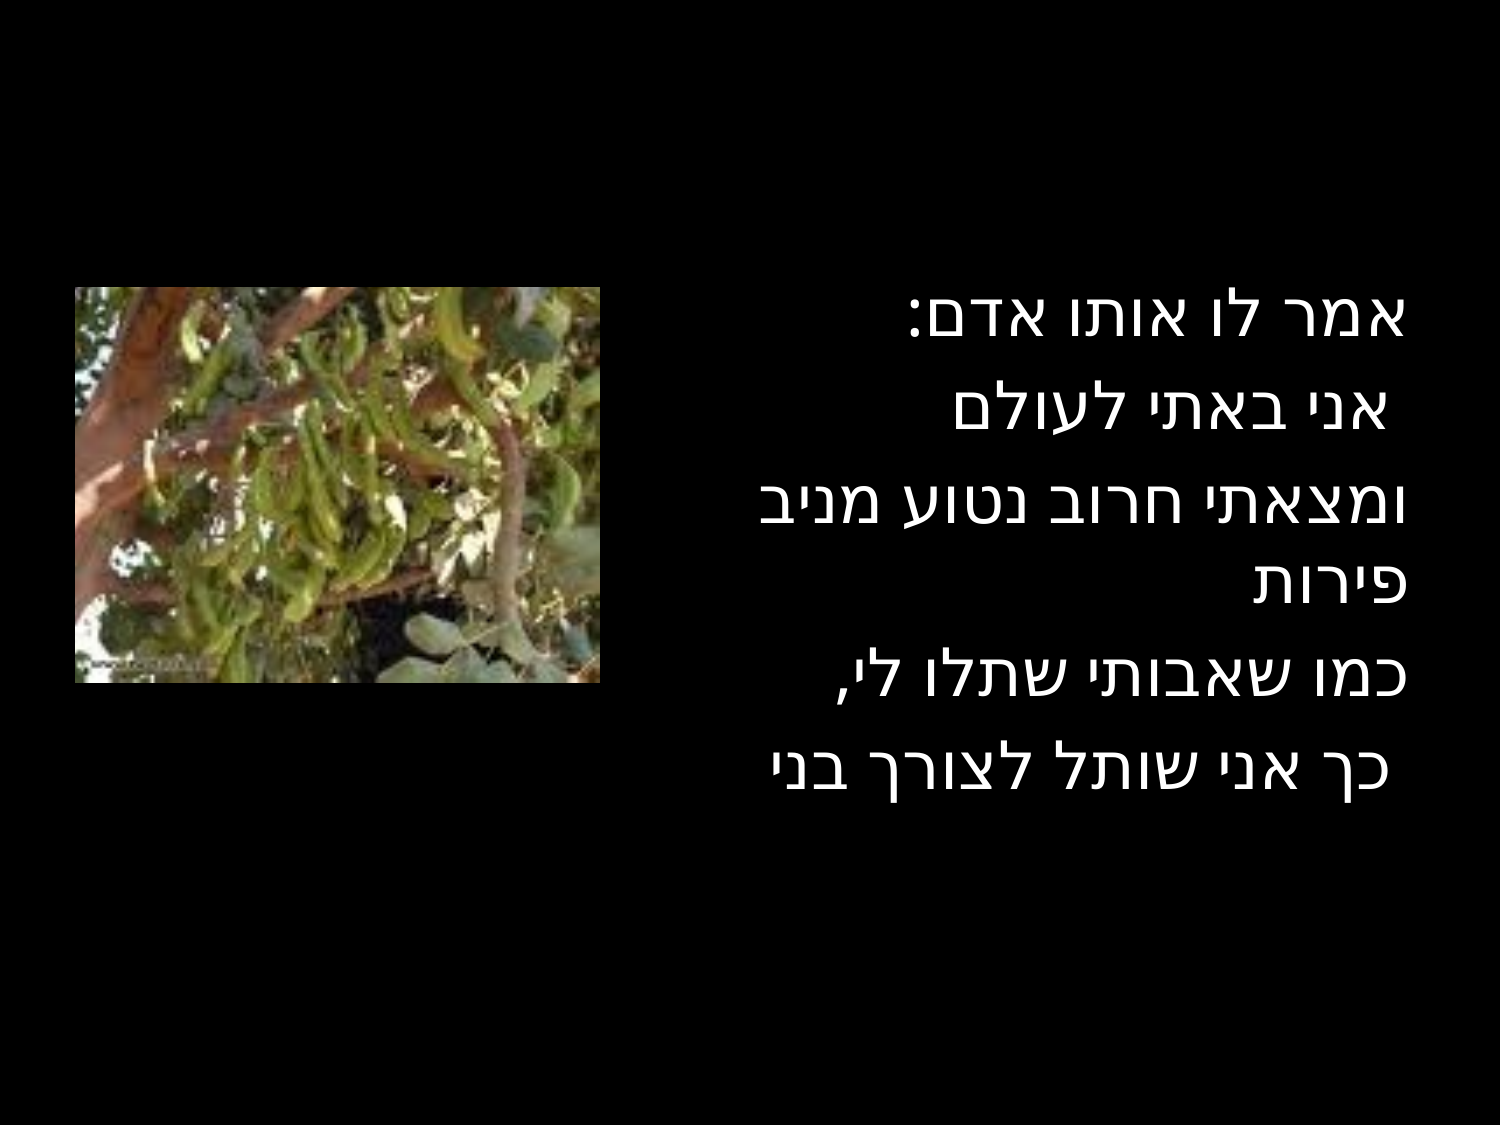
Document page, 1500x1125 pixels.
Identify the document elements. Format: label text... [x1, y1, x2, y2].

list אמר לו אותו אדם: אני באתי לעולם ומצאתי חרוב נטוע מניב פירות כמו שאבותי שתלו לי, כך אני שותל לצורך בני [650, 262, 1425, 825]
picture [74, 287, 601, 684]
